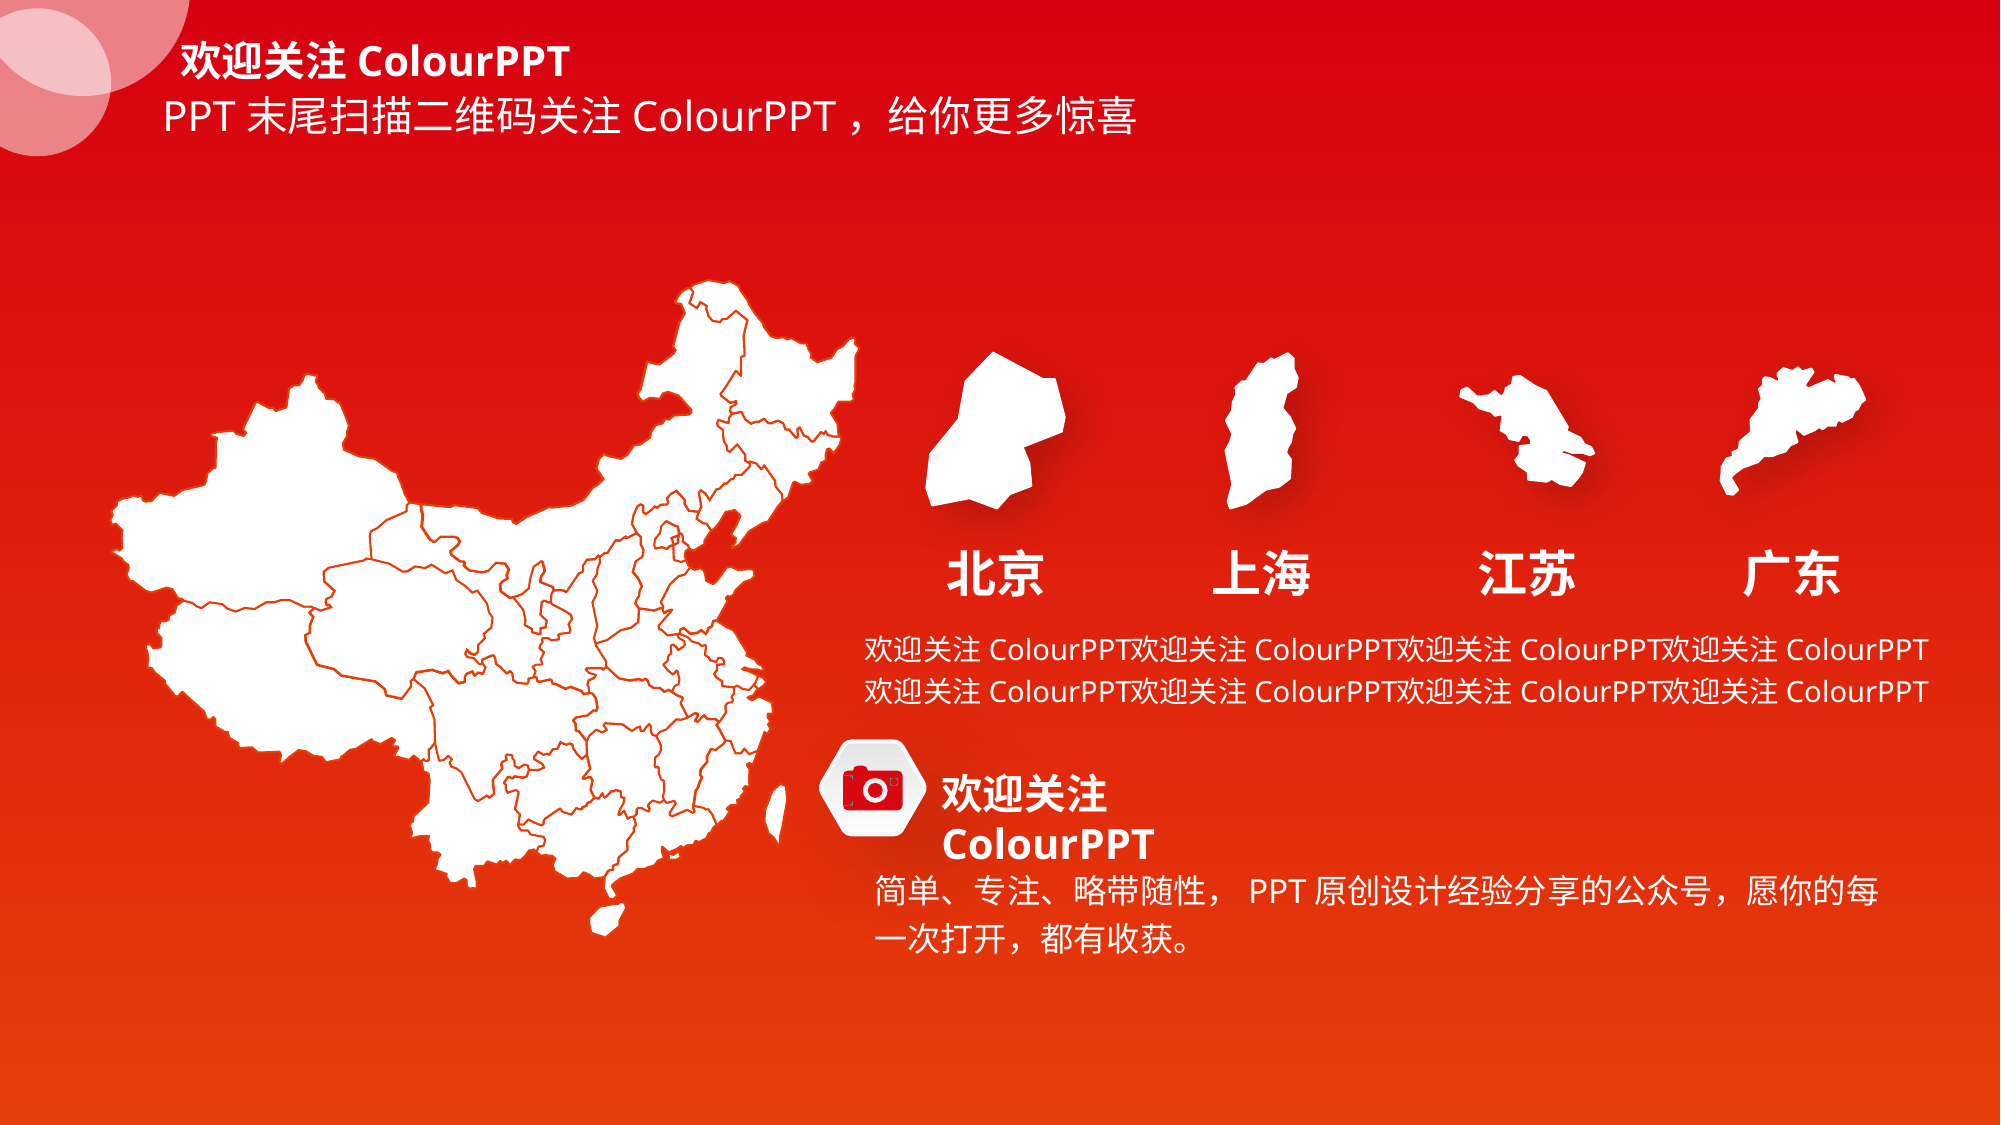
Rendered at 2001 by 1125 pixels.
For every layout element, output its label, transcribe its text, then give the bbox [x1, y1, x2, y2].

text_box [0, 0, 191, 157]
text_box 北京 [931, 534, 1061, 610]
text_box 欢迎关注ColourPPT 欢迎关注ColourPPT [1647, 616, 1944, 716]
text_box 简单、专注、略带随性，PPT原创设计经验分享的公众号，愿你的每一次打开，都有收获。 [859, 854, 1927, 965]
text_box 上海 [1196, 534, 1327, 610]
text_box 欢迎关注ColourPPT 欢迎关注ColourPPT [860, 616, 1115, 716]
text_box [926, 352, 1065, 509]
text_box PPT末尾扫描二维码关注ColourPPT，给你更多惊喜 [191, 82, 1154, 148]
text_box [1460, 375, 1595, 486]
text_box 欢迎关注ColourPPT [191, 27, 586, 82]
text_box 广东 [1728, 534, 1858, 610]
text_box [110, 279, 860, 938]
text_box 欢迎关注ColourPPT 欢迎关注ColourPPT [1115, 616, 1381, 716]
text_box [1720, 367, 1866, 495]
text_box 欢迎关注ColourPPT 欢迎关注ColourPPT [1381, 616, 1647, 716]
text_box [1225, 353, 1298, 509]
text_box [821, 741, 925, 835]
text_box 江苏 [1462, 534, 1593, 610]
text_box 欢迎关注ColourPPT [926, 760, 1310, 875]
